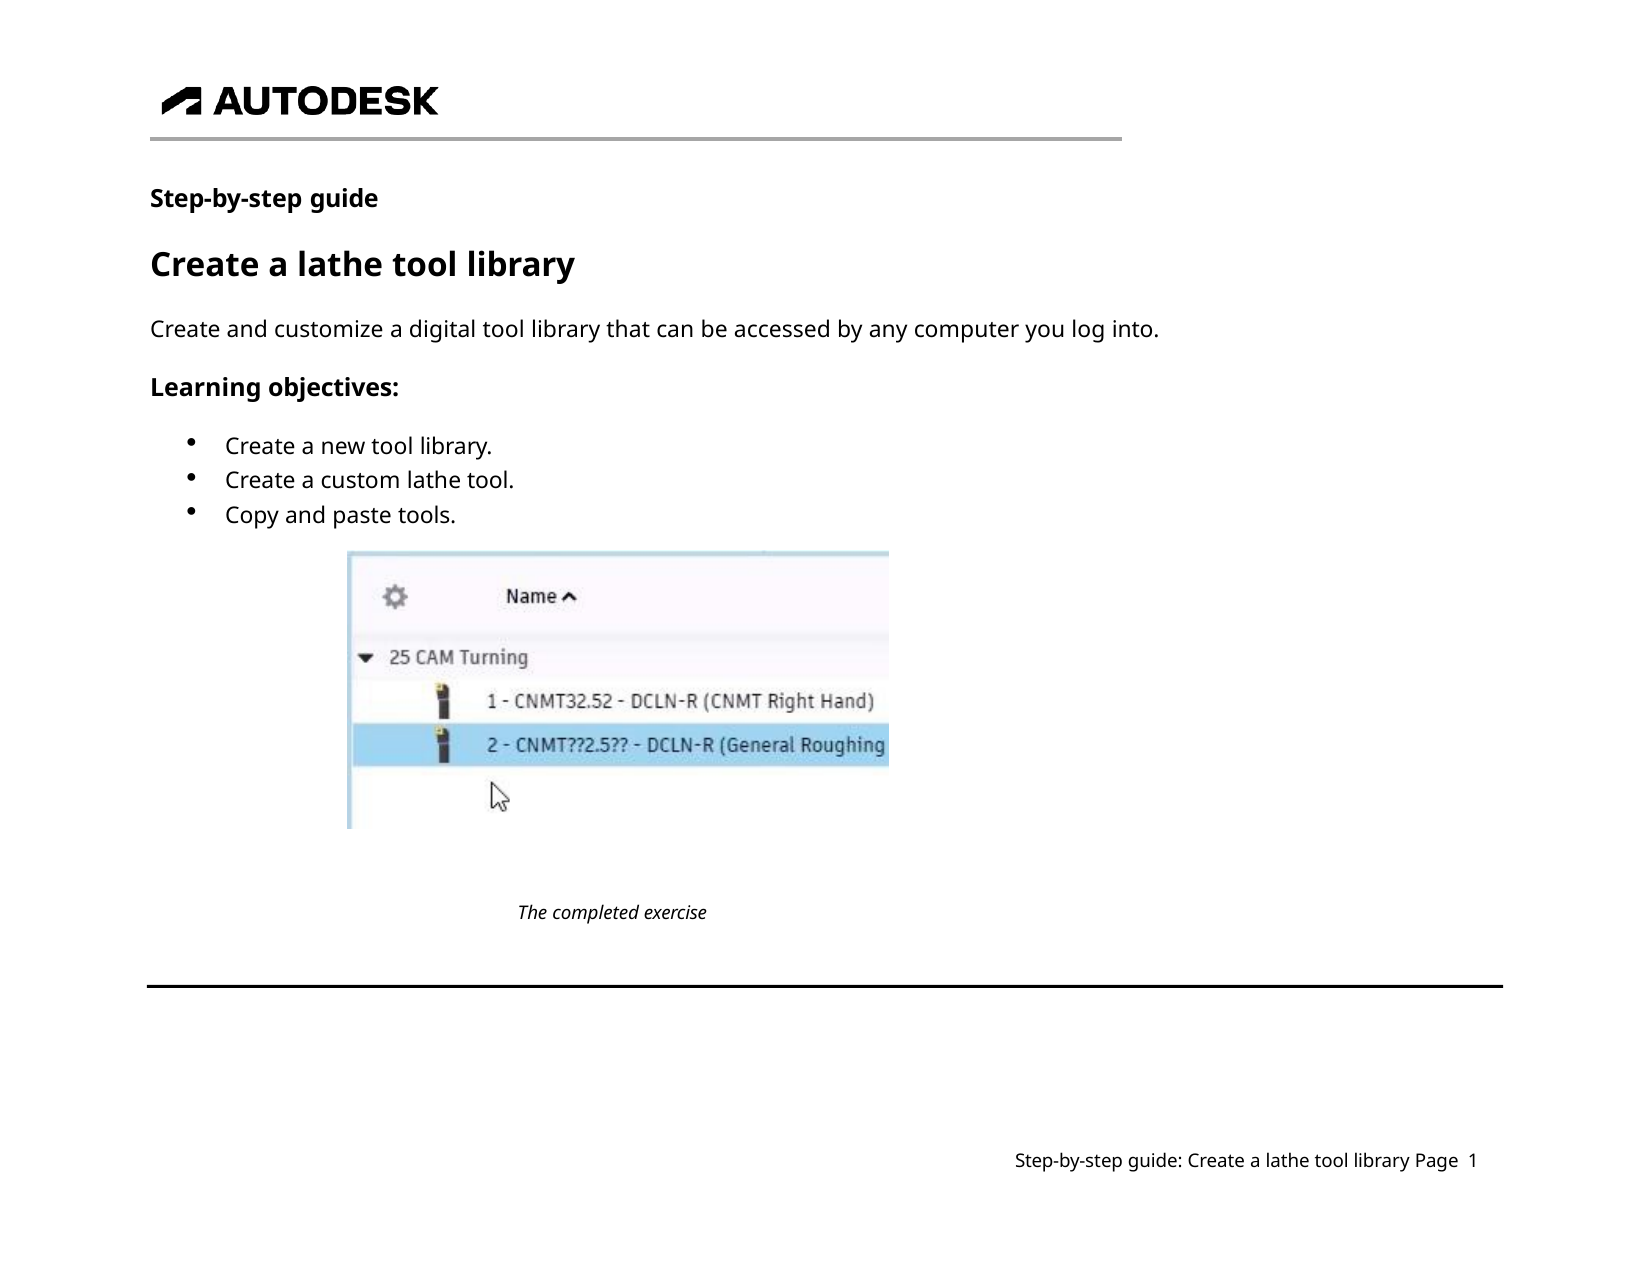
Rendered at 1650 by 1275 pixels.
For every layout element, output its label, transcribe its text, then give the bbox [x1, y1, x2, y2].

picture [161, 86, 439, 115]
text_box [146, 984, 1504, 988]
picture [347, 550, 889, 830]
text_box Step-by-step guide Create a lathe tool library Create and customize a digital tool library that can be accessed by any computer you log into. Learning objectives: Create a new tool library. Create a custom lathe tool. Copy and paste tools. [147, 180, 1163, 528]
slide_number Step-by-step guide: Create a lathe tool library Page 10 [1013, 1145, 1509, 1275]
text_box The completed exercise [515, 898, 728, 923]
